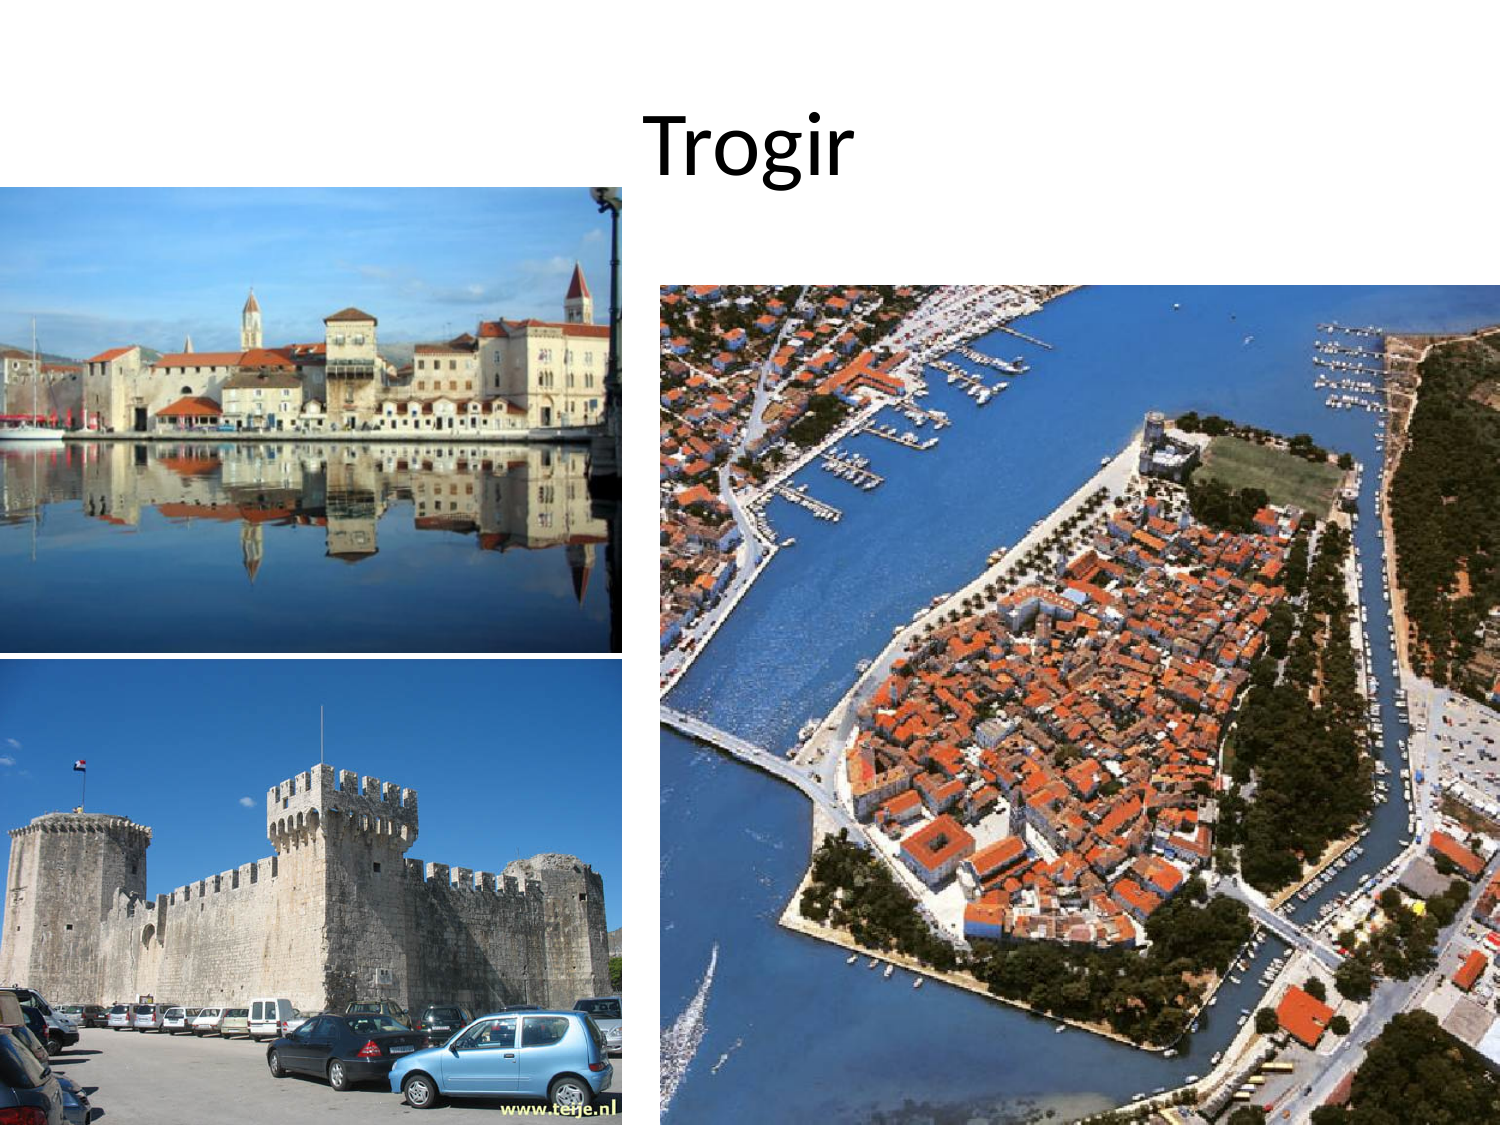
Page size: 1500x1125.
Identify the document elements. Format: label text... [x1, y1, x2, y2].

picture [0, 658, 622, 1125]
picture [0, 187, 622, 653]
title Trogir [75, 45, 1425, 233]
picture [660, 285, 1500, 1125]
